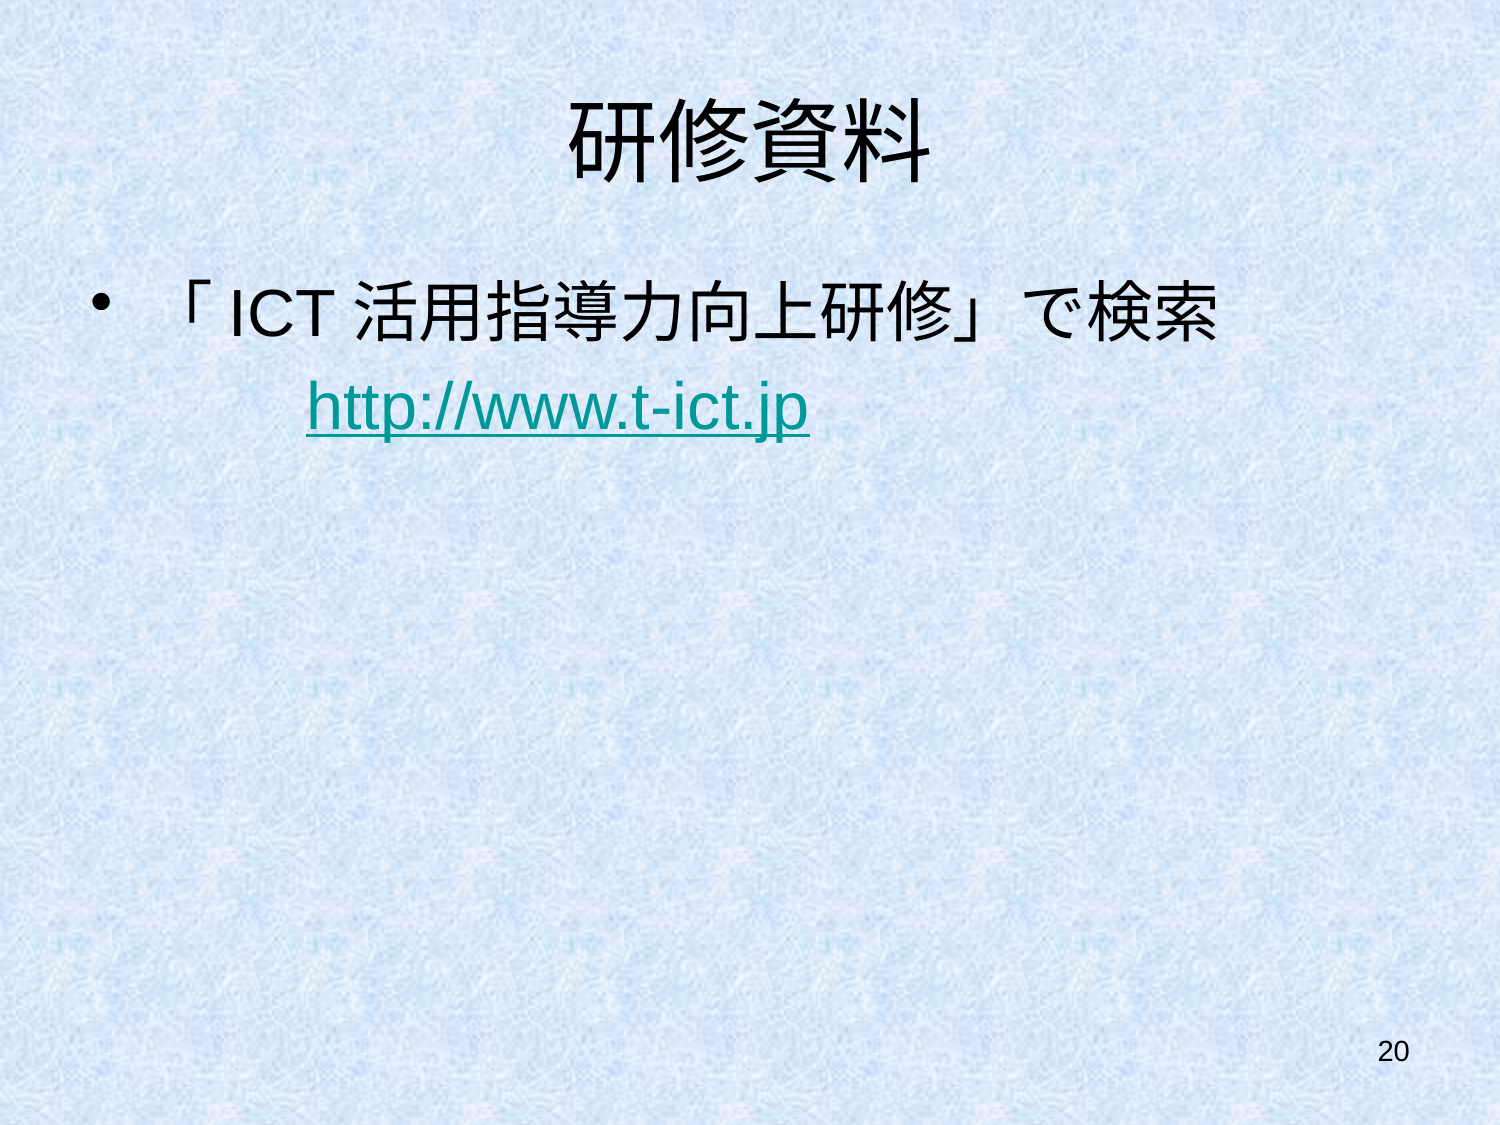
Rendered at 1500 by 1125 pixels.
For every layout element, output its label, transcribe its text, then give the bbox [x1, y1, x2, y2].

slide_number 20 [1074, 1024, 1426, 1103]
title 研修資料 [75, 45, 1425, 233]
picture [0, 0, 1500, 1125]
list 「ICT活用指導力向上研修」で検索 http://www.t-ict.jp [75, 262, 1425, 1005]
